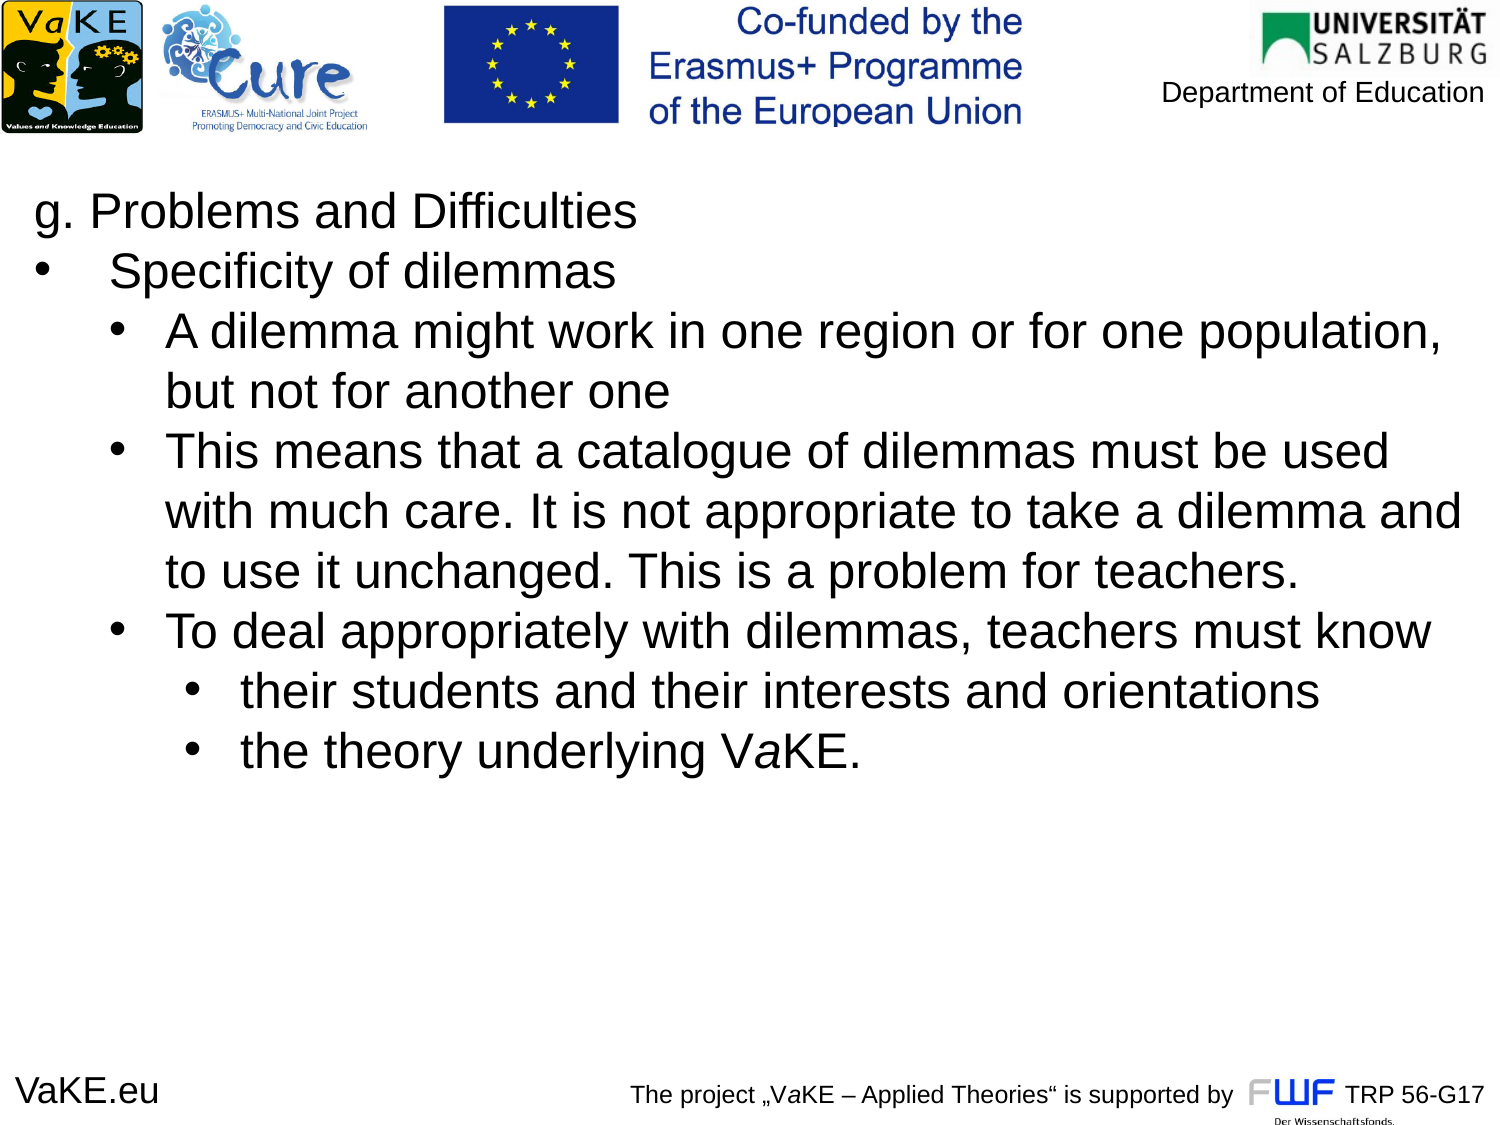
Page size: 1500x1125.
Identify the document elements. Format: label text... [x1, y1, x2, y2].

picture [1249, 0, 1500, 78]
picture [0, 0, 145, 135]
text_box g. Problems and Difficulties Specificity of dilemmas A dilemma might work in one region or for one population, but not for another one This means that a catalogue of dilemmas must be used with much care. It is not appropriate to take a dilemma and to use it unchanged. This is a problem for teachers. To deal appropriately with dilemmas, teachers must know their students and their interests and orientations the theory underlying VaKE. [19, 171, 1500, 786]
picture [1249, 1079, 1394, 1125]
